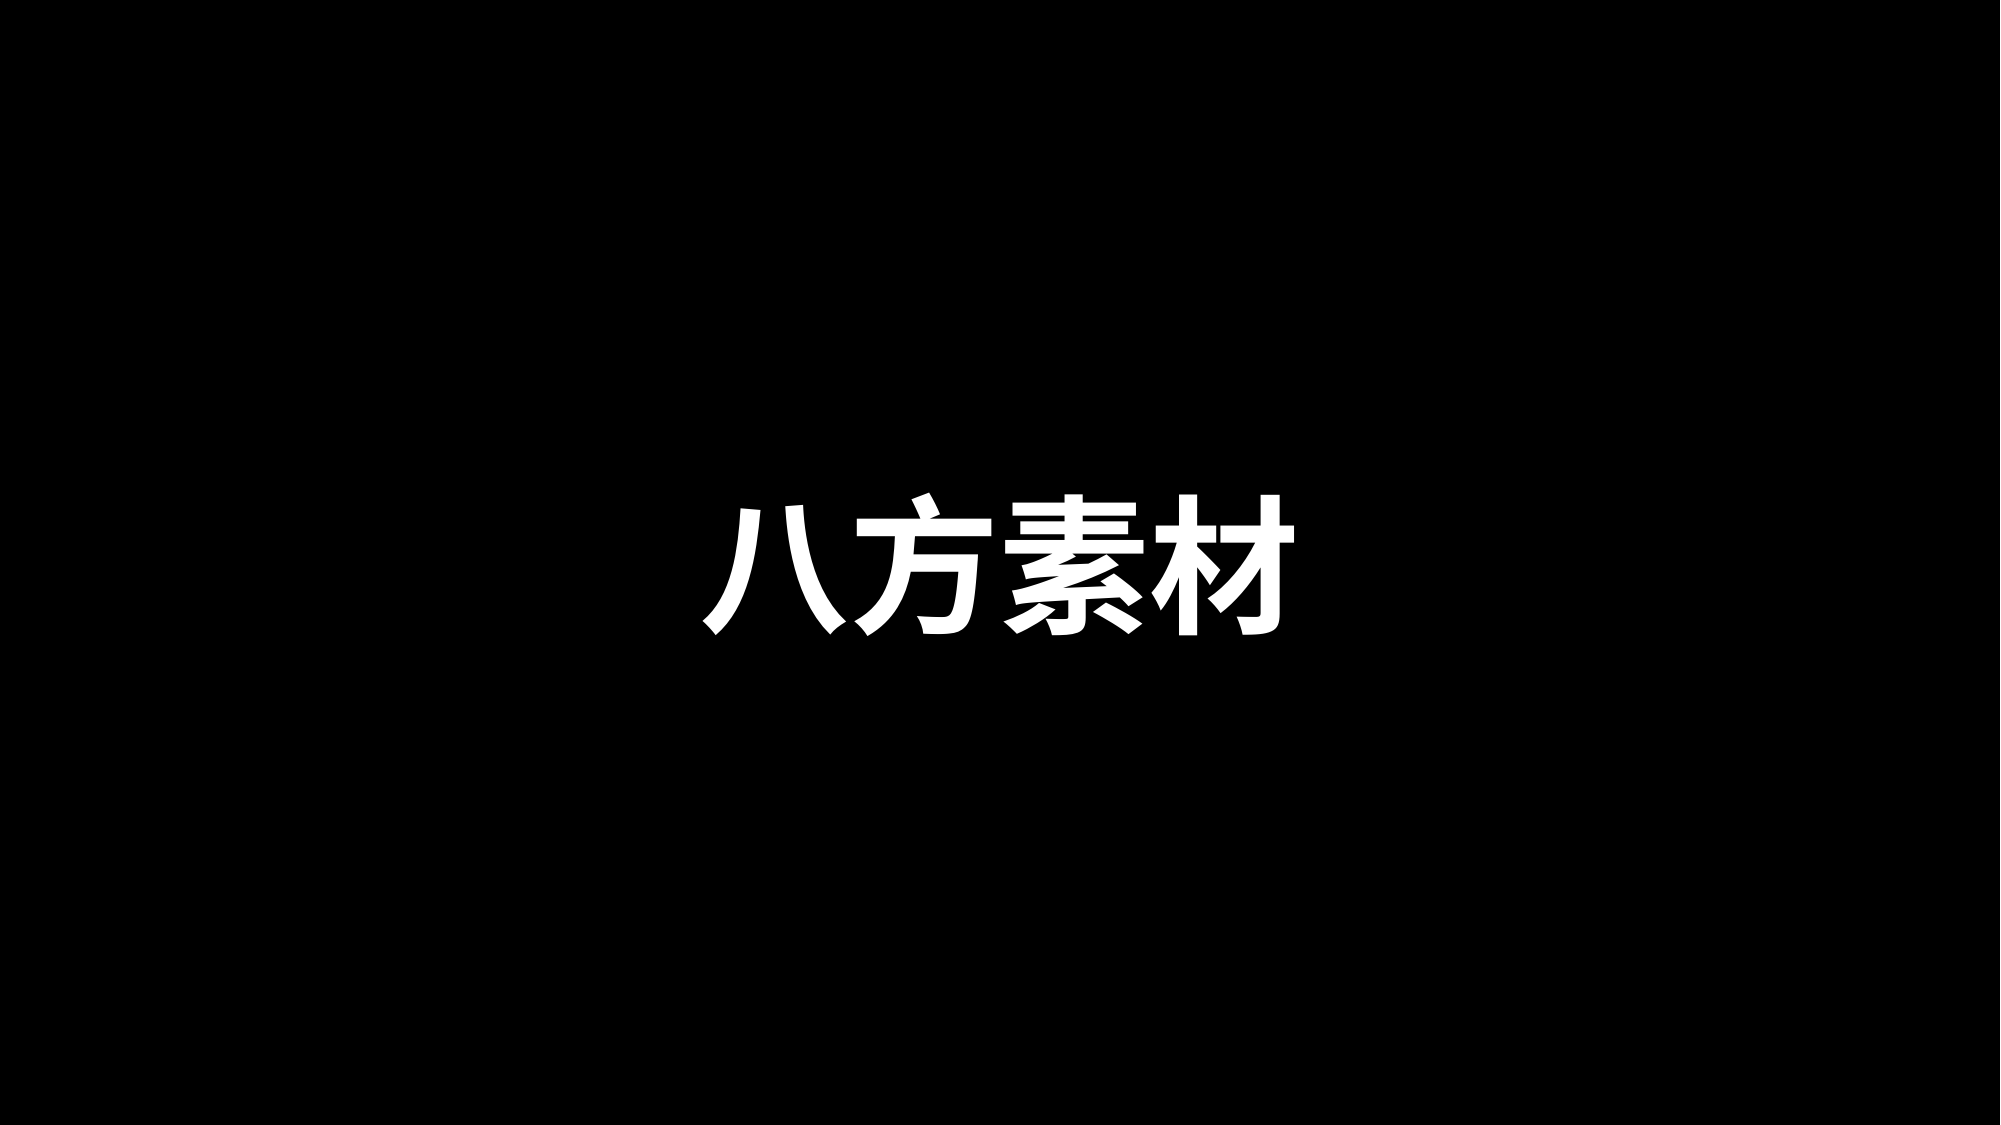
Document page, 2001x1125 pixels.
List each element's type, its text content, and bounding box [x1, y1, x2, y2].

text_box 八方素材 [685, 465, 1315, 660]
